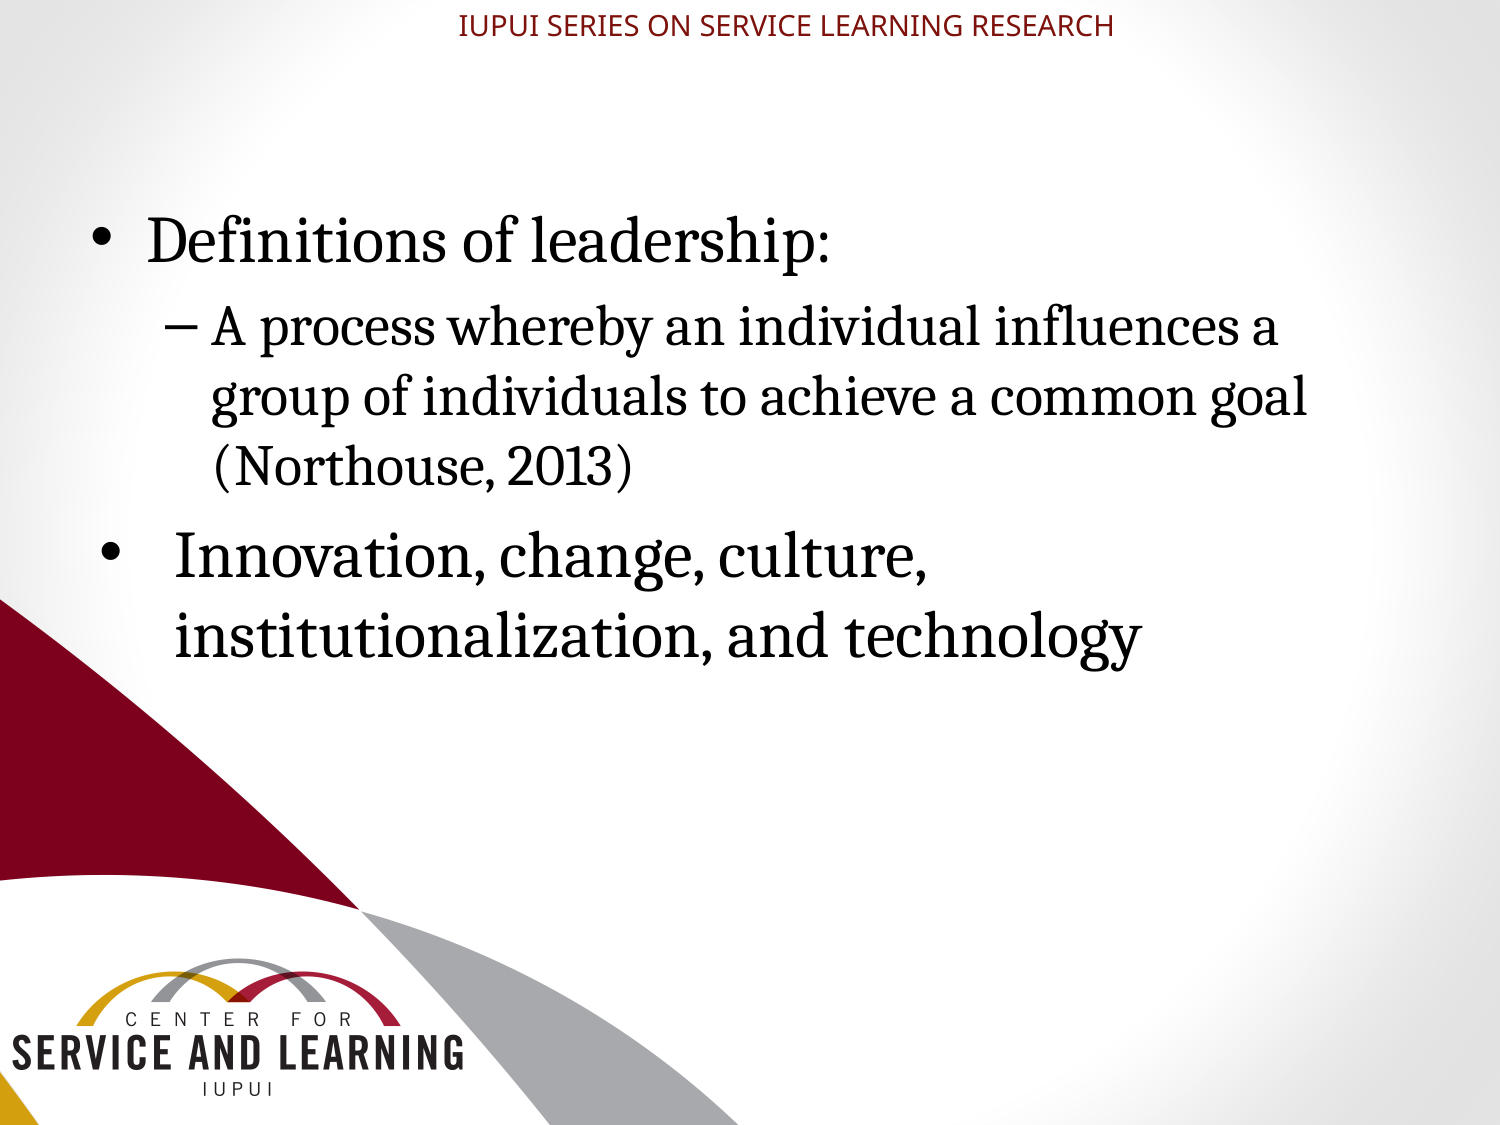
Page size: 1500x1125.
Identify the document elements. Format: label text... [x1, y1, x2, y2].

picture [0, 0, 1500, 1125]
list Definitions of leadership: A process whereby an individual influences a group of individuals to achieve a common goal (Northouse, 2013) Innovation, change, culture, institutionalization, and technology [75, 188, 1425, 820]
text_box IUPUI SERIES ON SERVICE LEARNING RESEARCH [381, 0, 1194, 50]
